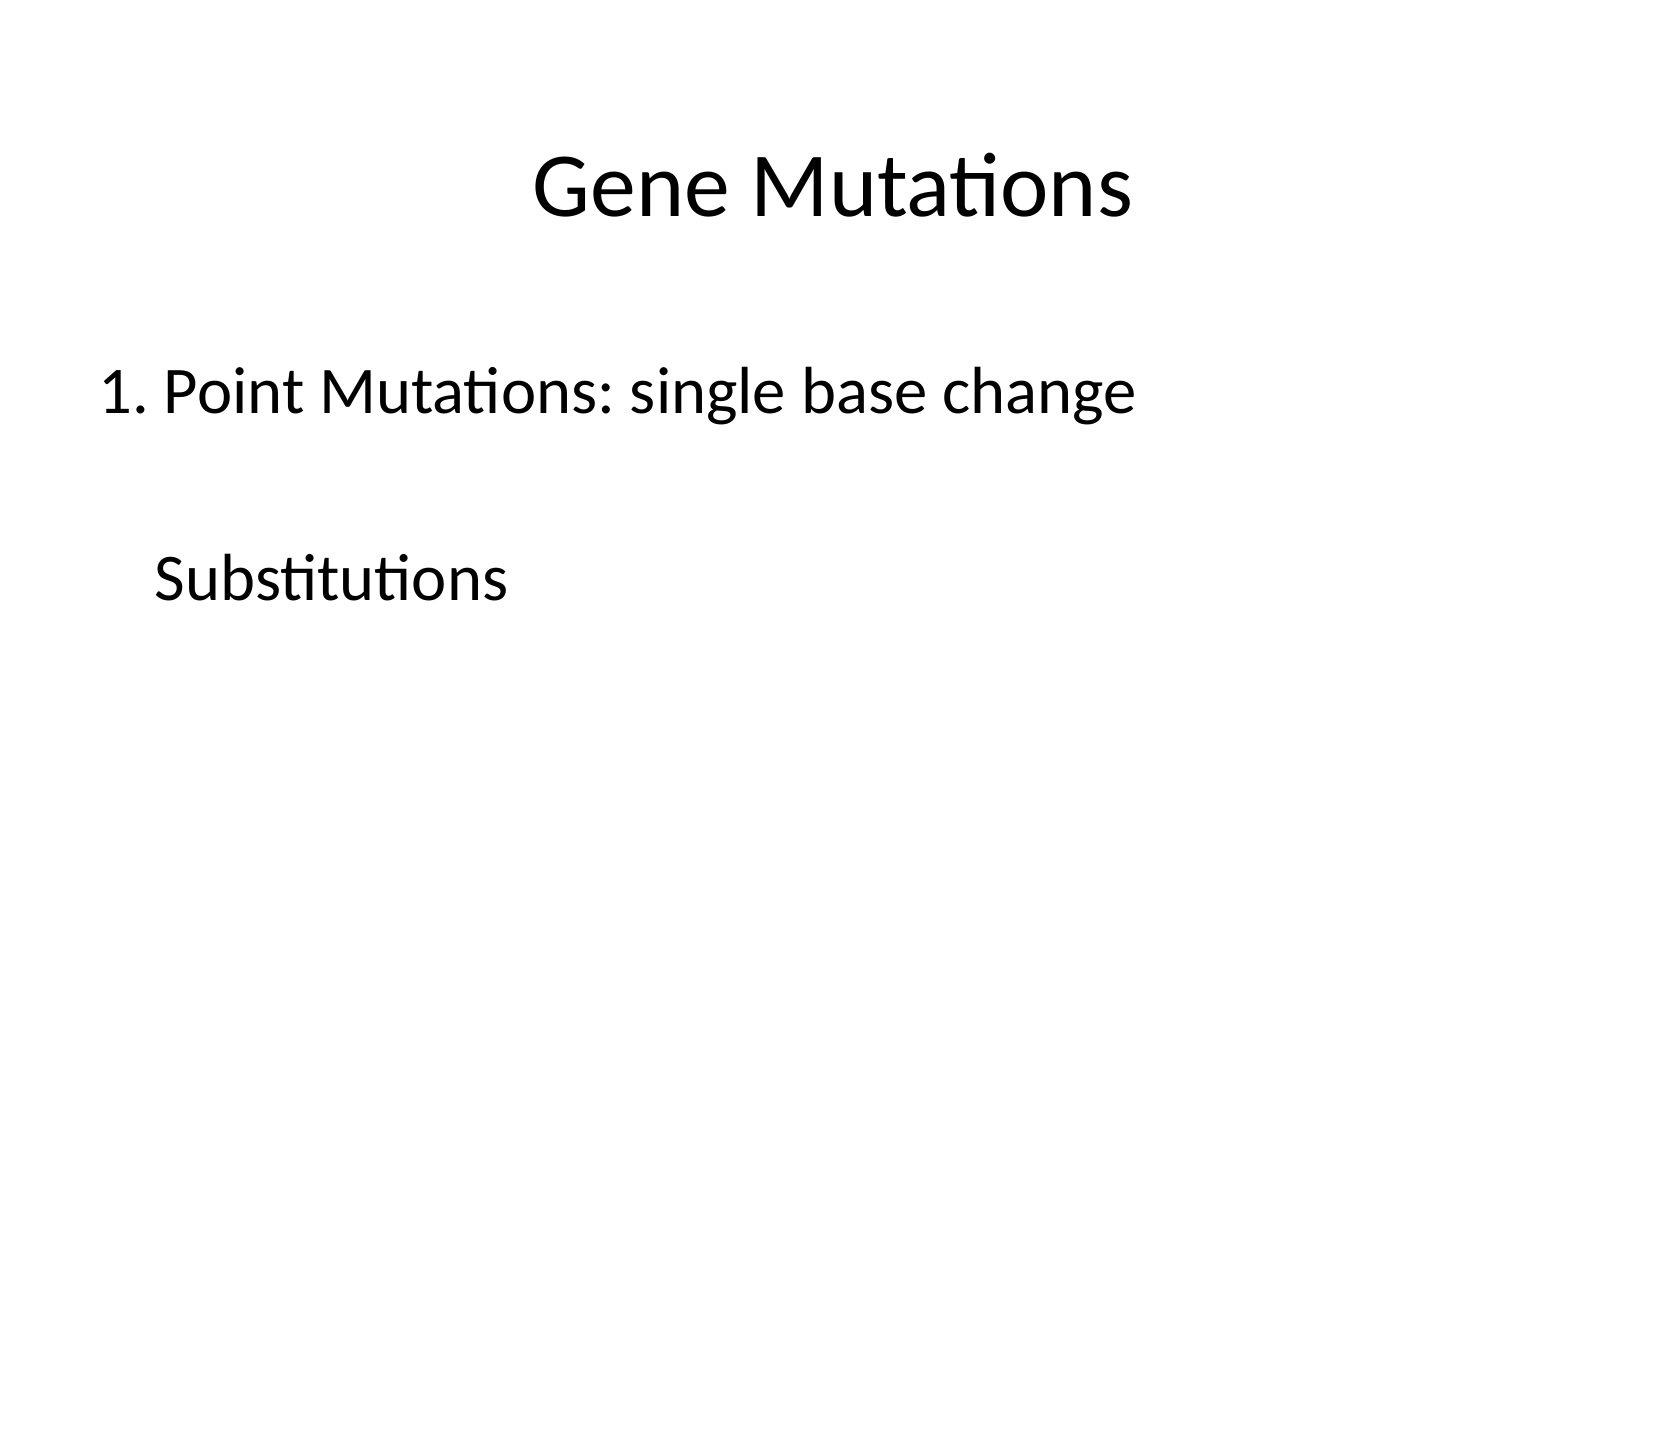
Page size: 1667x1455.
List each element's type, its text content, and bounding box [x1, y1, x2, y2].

list 1. Point Mutations: single base change Substitutions [83, 339, 1584, 1299]
title Gene Mutations [83, 58, 1584, 301]
